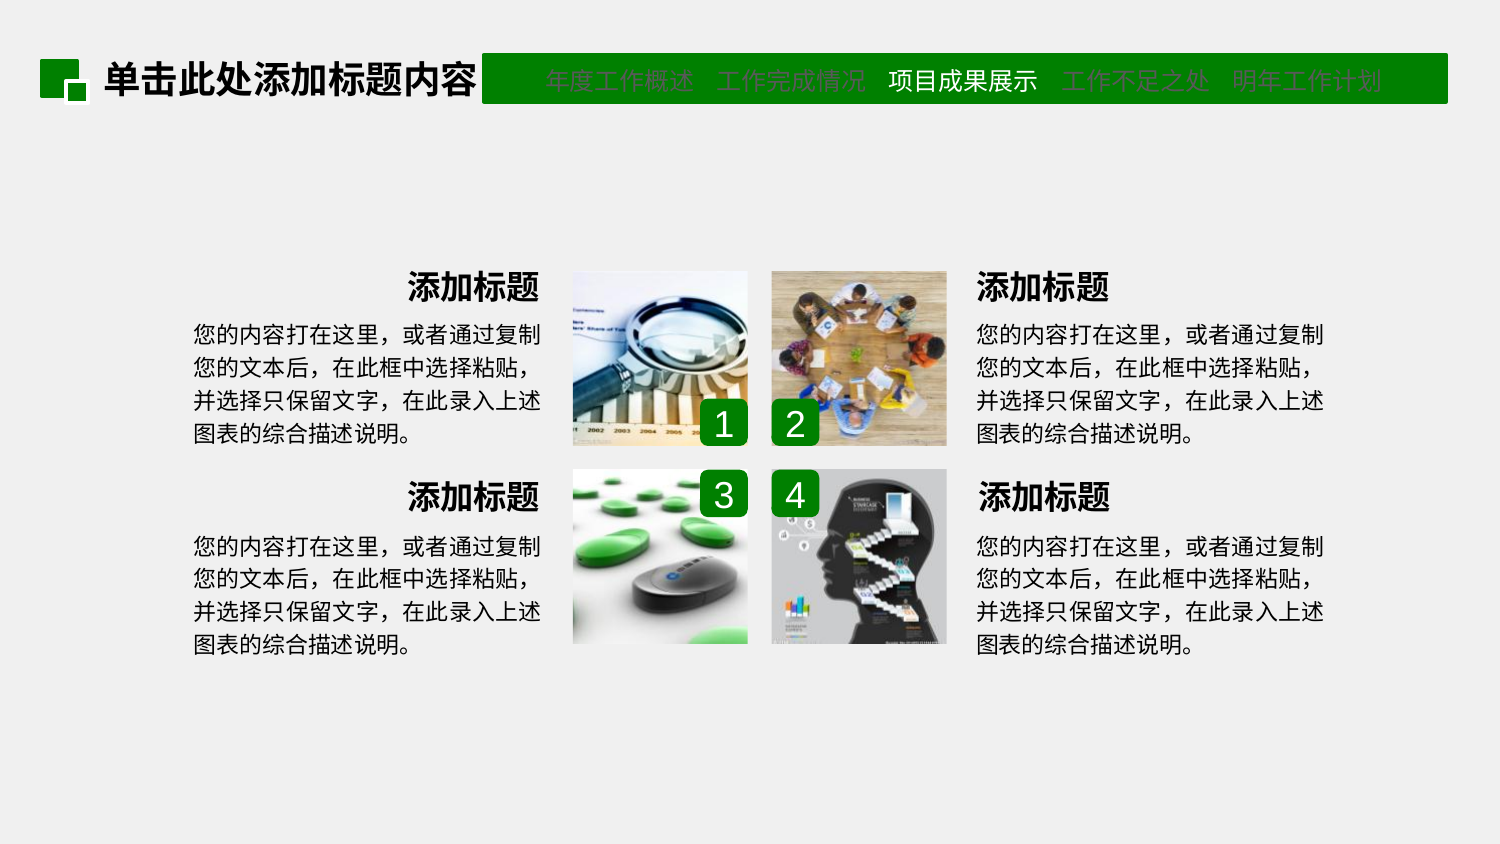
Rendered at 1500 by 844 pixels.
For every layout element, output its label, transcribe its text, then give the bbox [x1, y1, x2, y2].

text_box [770, 468, 949, 646]
text_box 3 [697, 467, 750, 520]
text_box [571, 468, 750, 646]
text_box 您的内容打在这里，或者通过复制您的文本后，在此框中选择粘贴，并选择只保留文字，在此录入上述图表的综合描述说明。 [966, 309, 1336, 452]
text_box 添加标题 [966, 470, 1123, 522]
text_box 您的内容打在这里，或者通过复制您的文本后，在此框中选择粘贴，并选择只保留文字，在此录入上述图表的综合描述说明。 [182, 521, 552, 664]
text_box 单击此处添加标题内容 [88, 48, 680, 108]
text_box 您的内容打在这里，或者通过复制您的文本后，在此框中选择粘贴，并选择只保留文字，在此录入上述图表的综合描述说明。 [182, 309, 552, 452]
text_box 1 [697, 396, 750, 449]
text_box [770, 270, 949, 448]
text_box [571, 270, 750, 448]
text_box 添加标题 [965, 260, 1121, 312]
text_box 4 [769, 467, 822, 520]
text_box 添加标题 [395, 260, 552, 312]
text_box 您的内容打在这里，或者通过复制您的文本后，在此框中选择粘贴，并选择只保留文字，在此录入上述图表的综合描述说明。 [966, 521, 1336, 664]
text_box 添加标题 [395, 470, 552, 522]
text_box 2 [769, 396, 822, 449]
